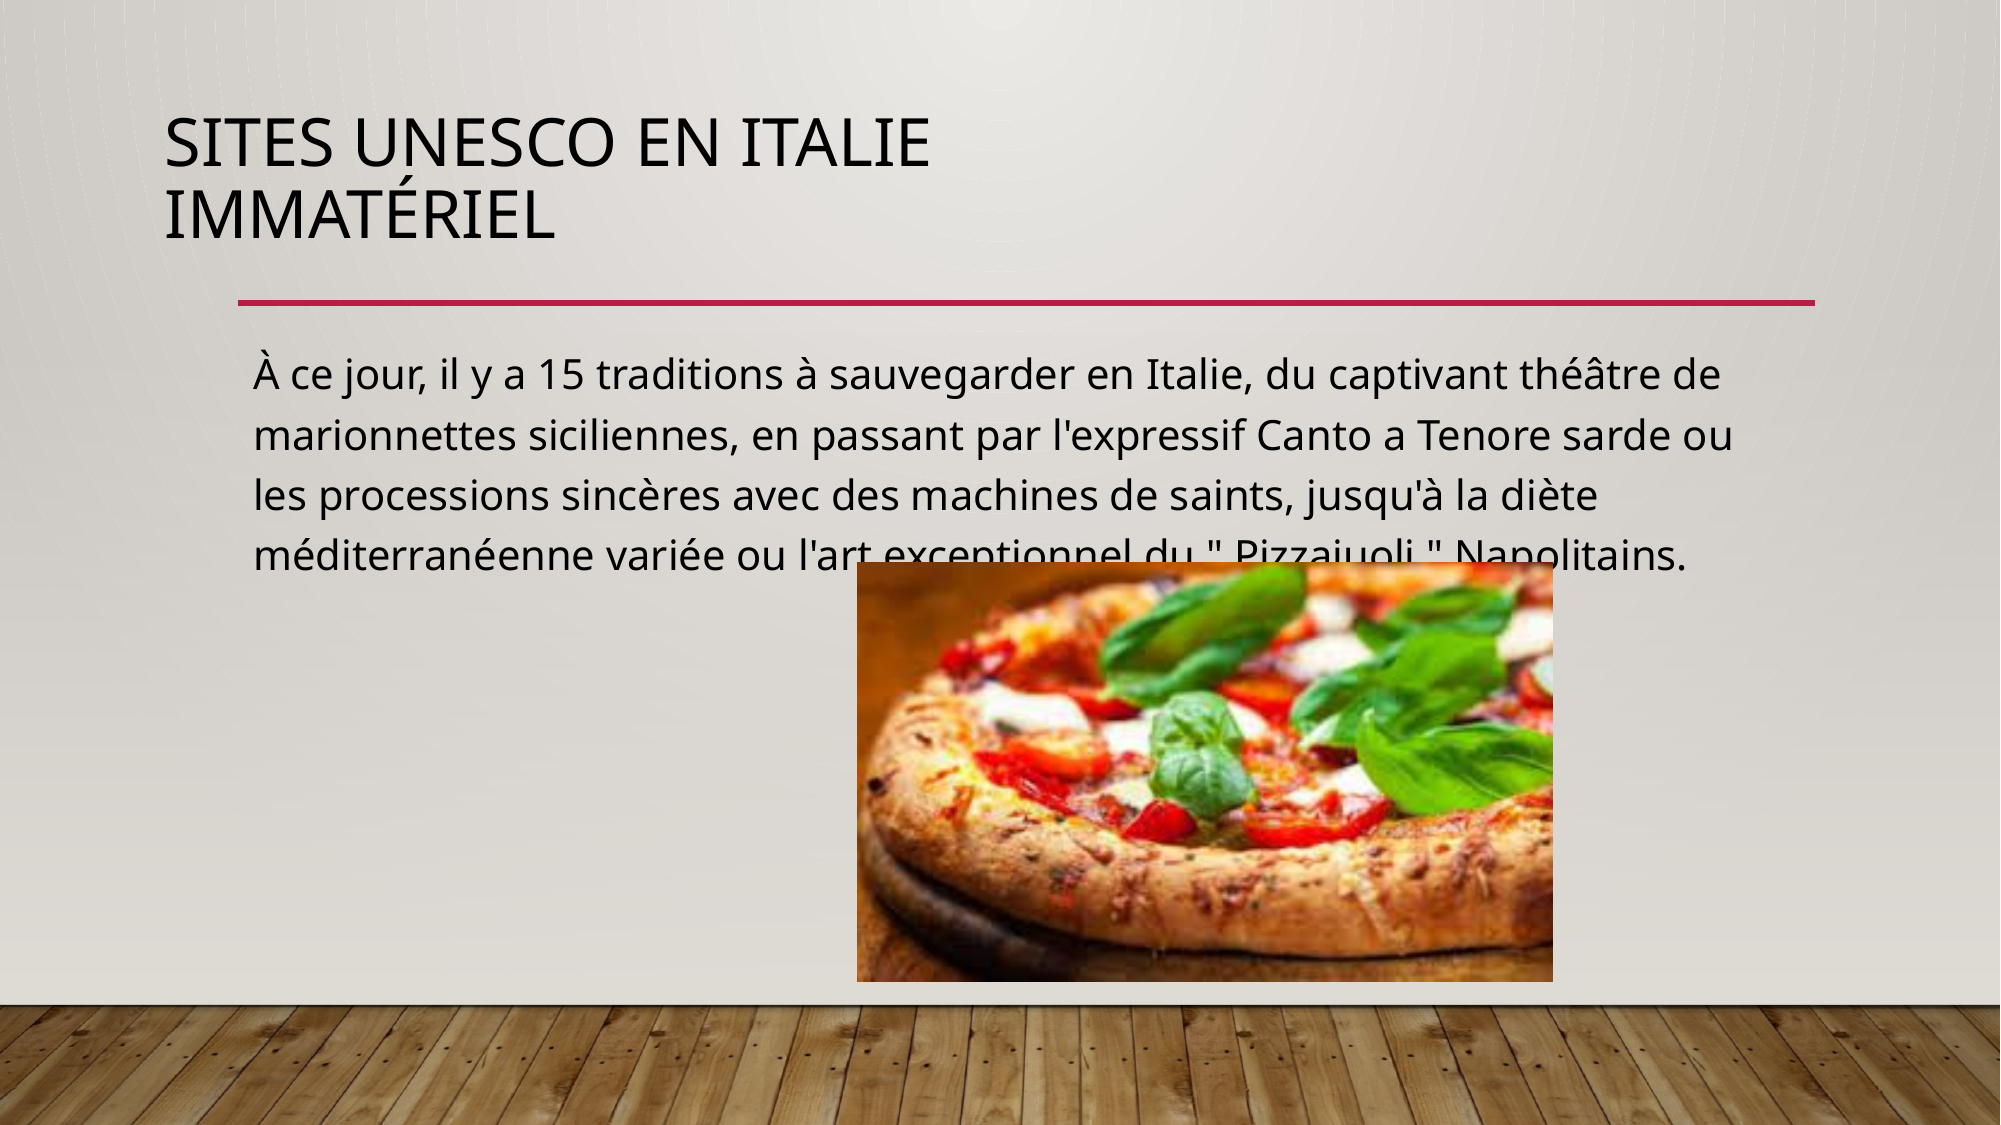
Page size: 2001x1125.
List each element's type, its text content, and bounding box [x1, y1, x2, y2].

list À ce jour, il y a 15 traditions à sauvegarder en Italie, du captivant théâtre de marionnettes siciliennes, en passant par l'expressif Canto a Tenore sarde ou les processions sincères avec des machines de saints, jusqu'à la diète méditerranéenne variée ou l'art exceptionnel du " Pizzaiuoli " Napolitains. [238, 330, 1814, 897]
title Sites Unesco en Italie immatériel [149, 101, 1757, 263]
picture [0, 1005, 2000, 1125]
picture [856, 562, 1553, 982]
